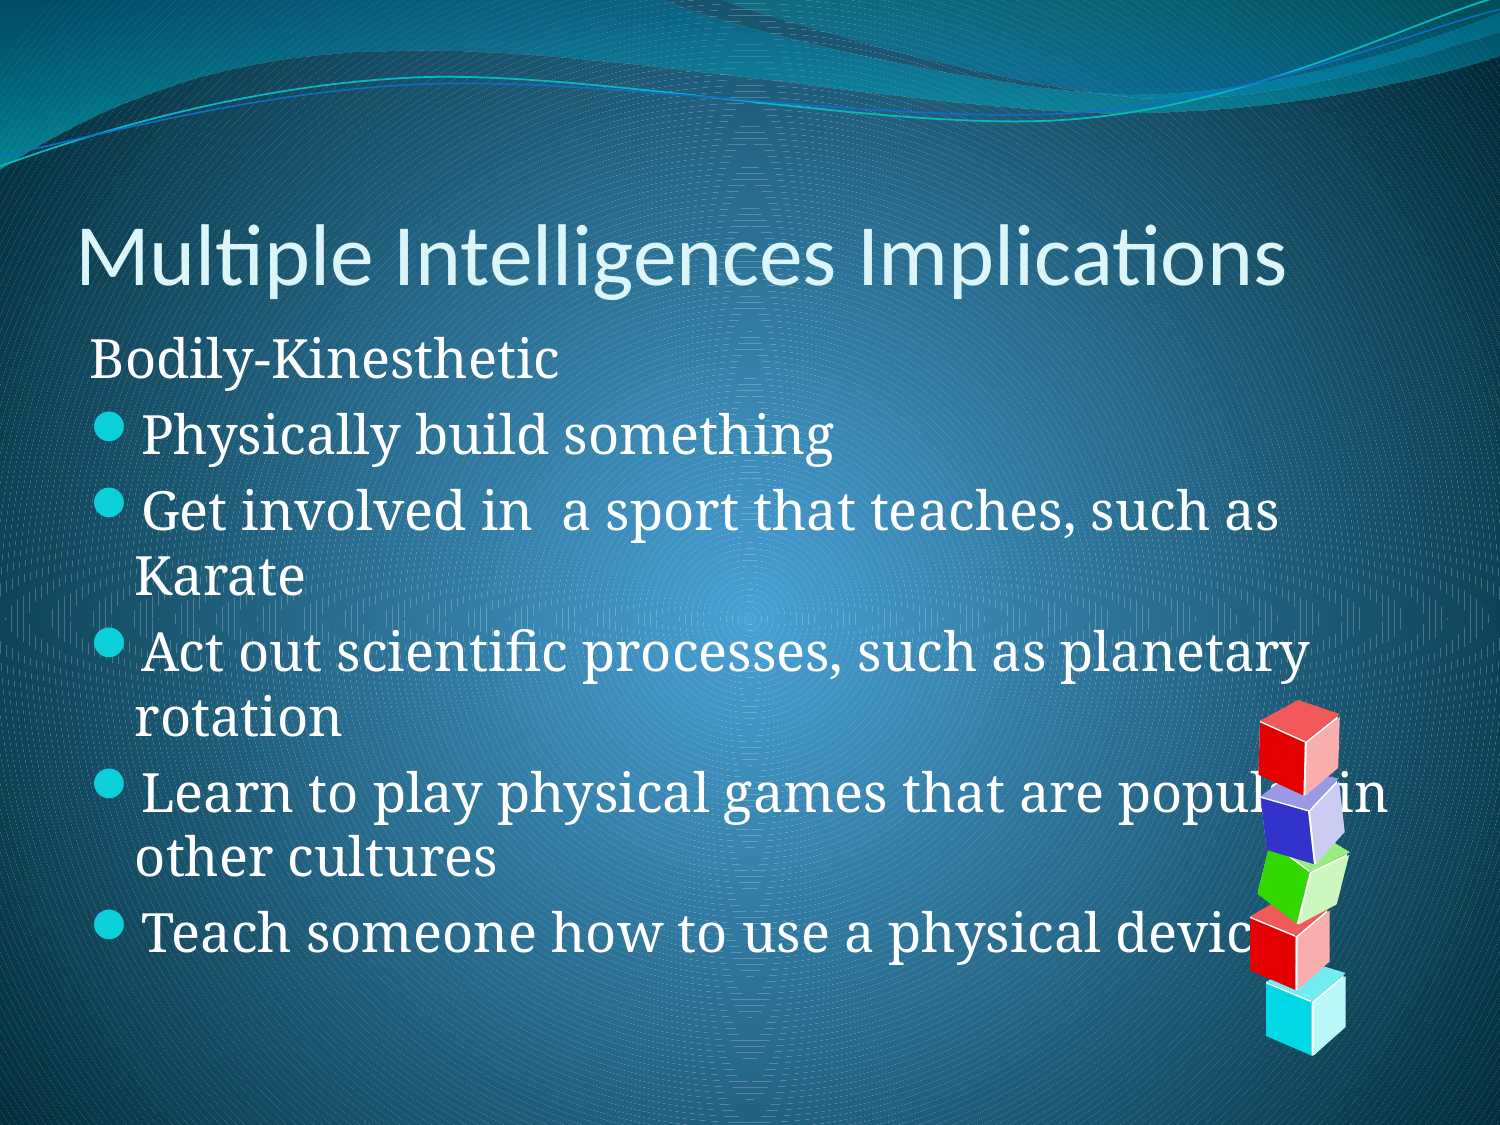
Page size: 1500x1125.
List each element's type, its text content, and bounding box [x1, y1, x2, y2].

picture [1249, 699, 1351, 1056]
list Bodily-Kinesthetic Physically build something Get involved in a sport that teaches, such as Karate Act out scientific processes, such as planetary rotation Learn to play physical games that are popular in other cultures Teach someone how to use a physical device [75, 317, 1425, 1038]
title Multiple Intelligences Implications [75, 115, 1425, 303]
